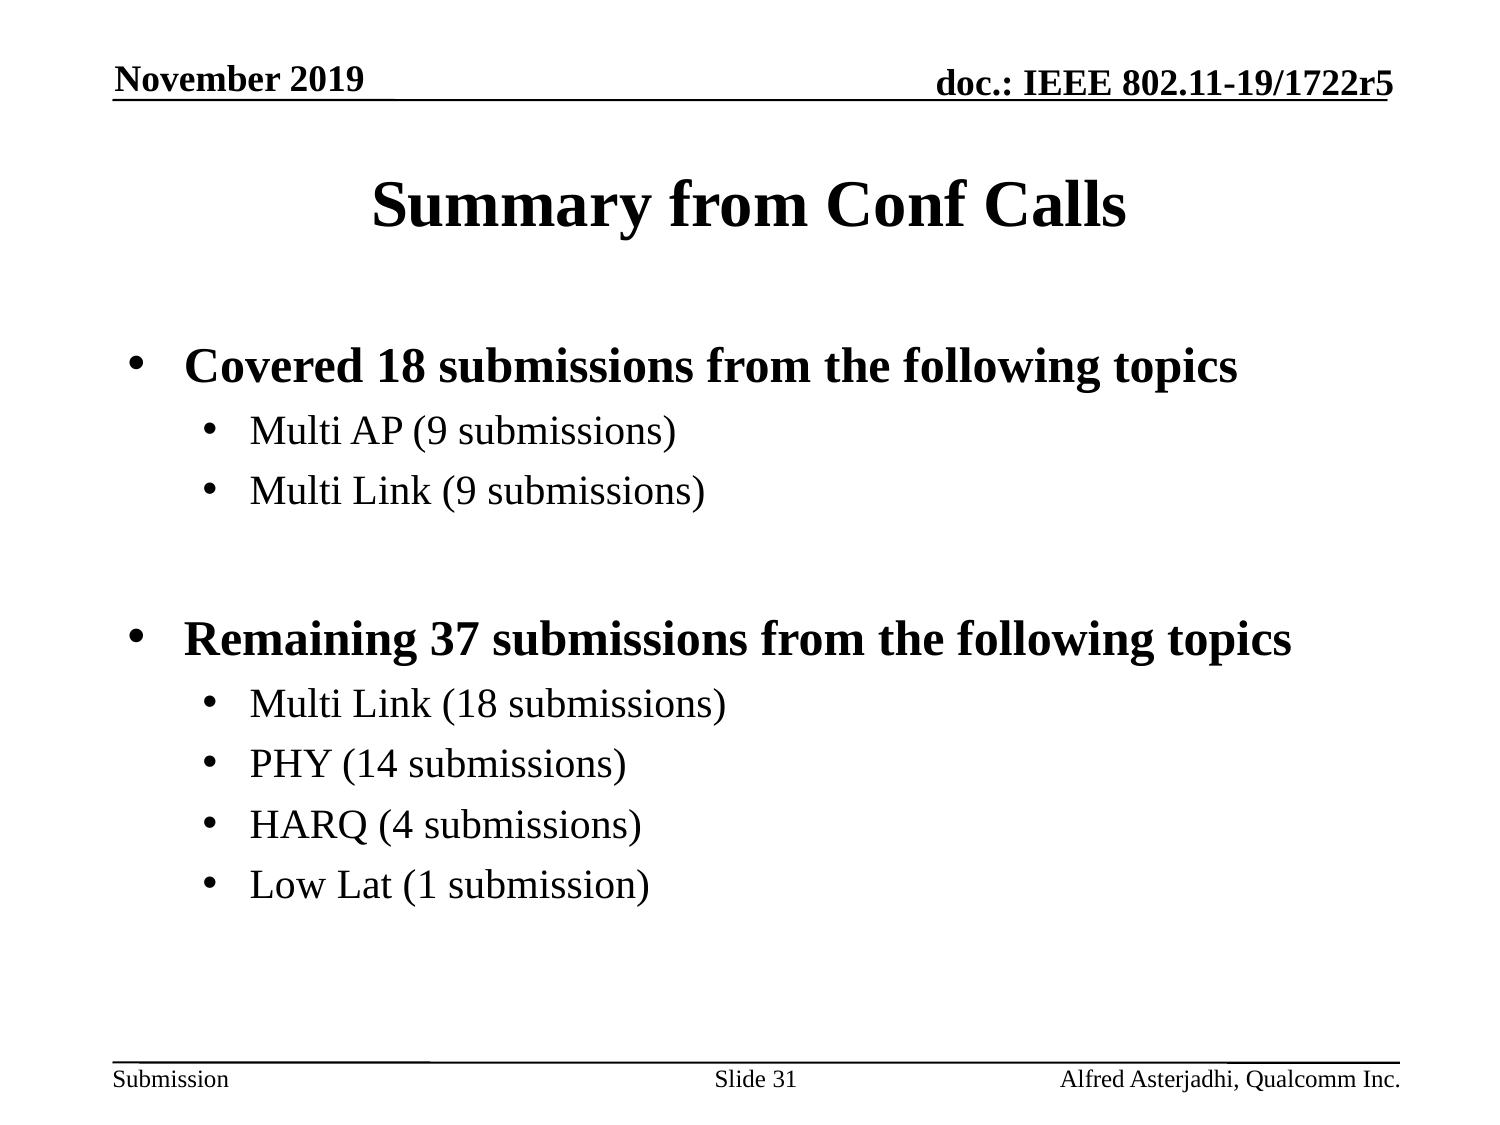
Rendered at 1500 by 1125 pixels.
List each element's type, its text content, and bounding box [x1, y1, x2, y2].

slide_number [114, 54, 423, 100]
slide_number Slide 31 [712, 1061, 800, 1123]
footer Alfred Asterjadhi, Qualcomm Inc. [878, 1061, 1402, 1093]
title Summary from Conf Calls [112, 112, 1388, 288]
list Covered 18 submissions from the following topics Multi AP (9 submissions) Multi Link (9 submissions) Remaining 37 submissions from the following topics Multi Link (18 submissions) PHY (14 submissions) HARQ (4 submissions) Low Lat (1 submission) [112, 324, 1388, 1000]
